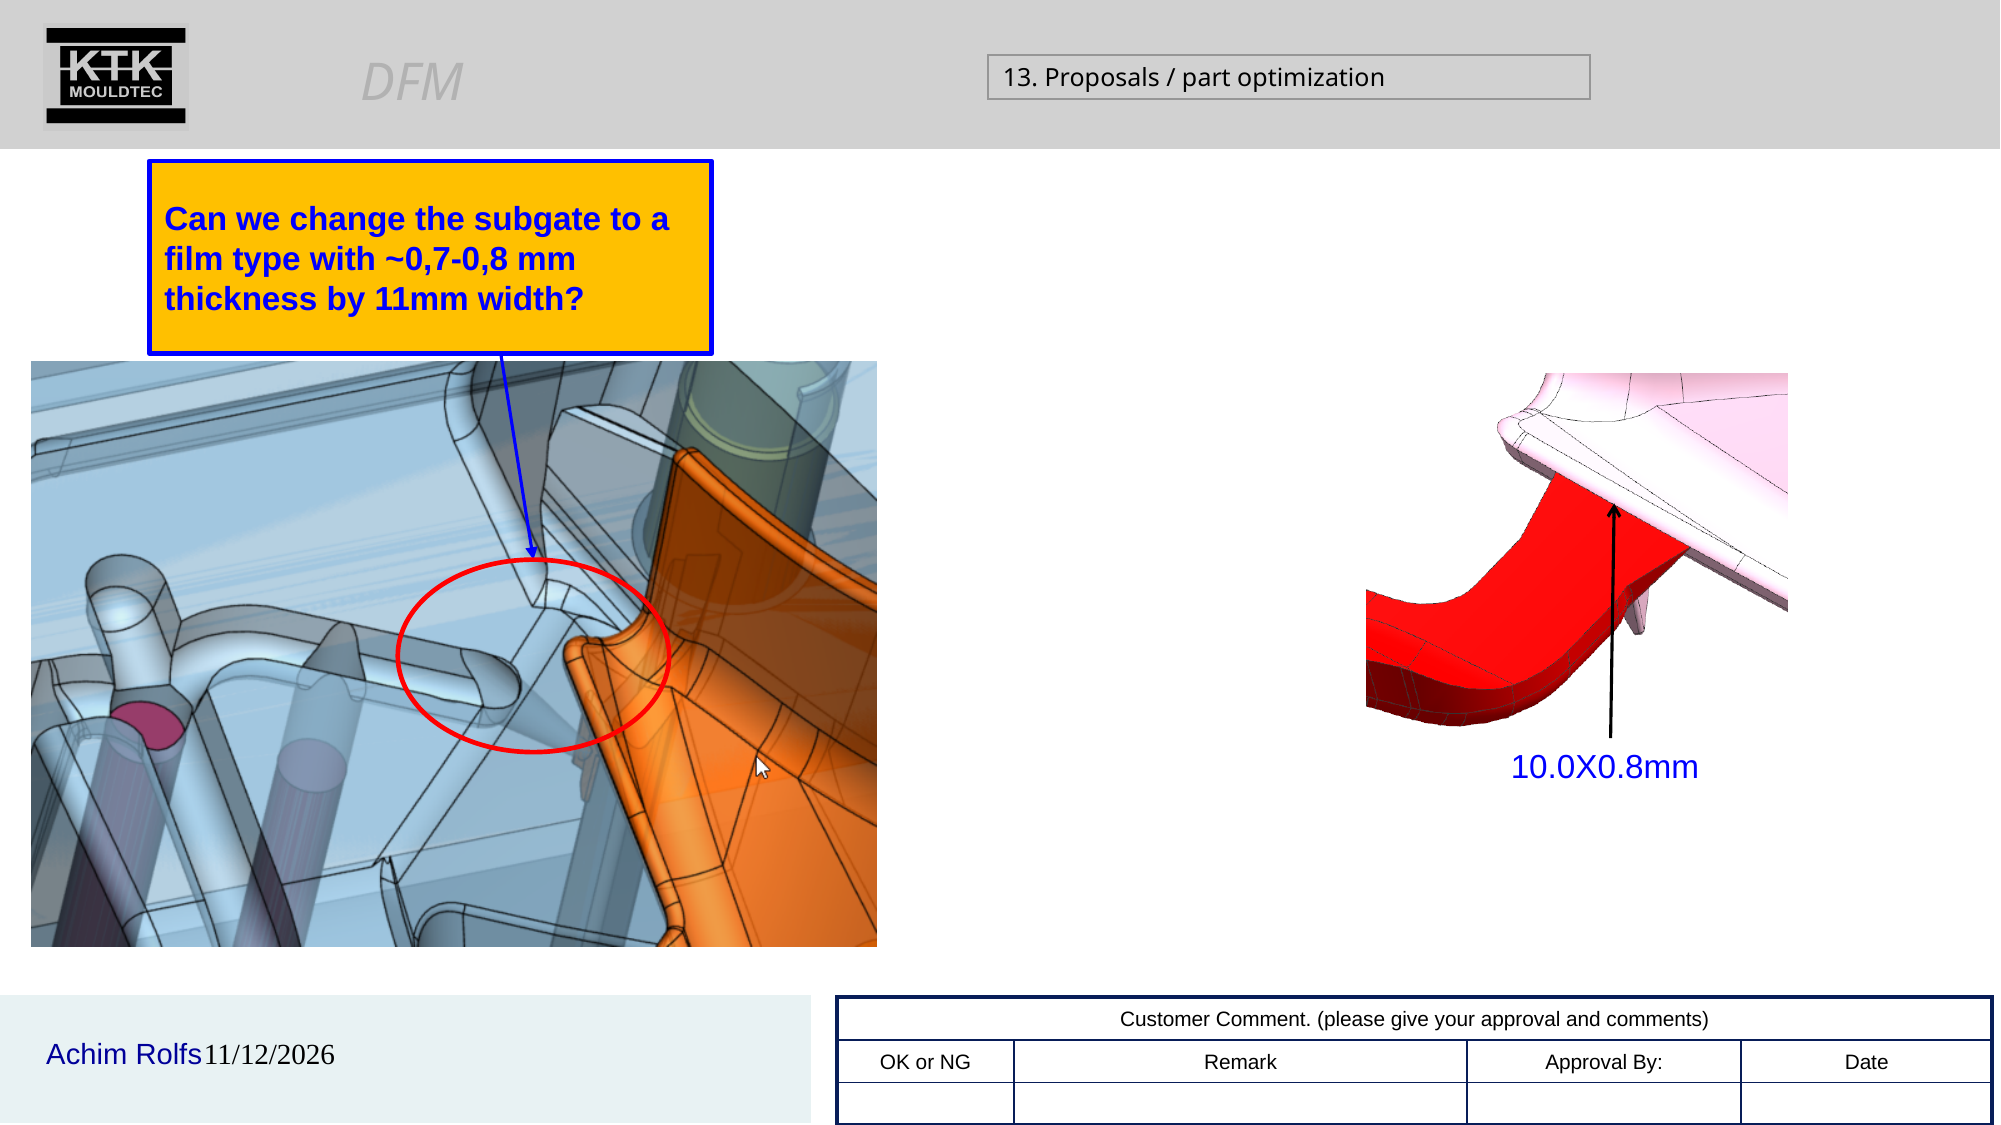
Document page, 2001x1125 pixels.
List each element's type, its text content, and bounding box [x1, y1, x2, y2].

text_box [500, 353, 534, 560]
text_box 13. Proposals / part optimization [988, 54, 1591, 100]
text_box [1610, 503, 1615, 739]
slide_number [188, 1027, 433, 1106]
picture [31, 361, 877, 947]
text_box Can we change the subgate to a film type with ~0,7-0,8 mm thickness by 11mm width? [149, 160, 712, 354]
text_box 10.0X0.8mm [1496, 738, 1855, 793]
picture [1365, 373, 1788, 746]
